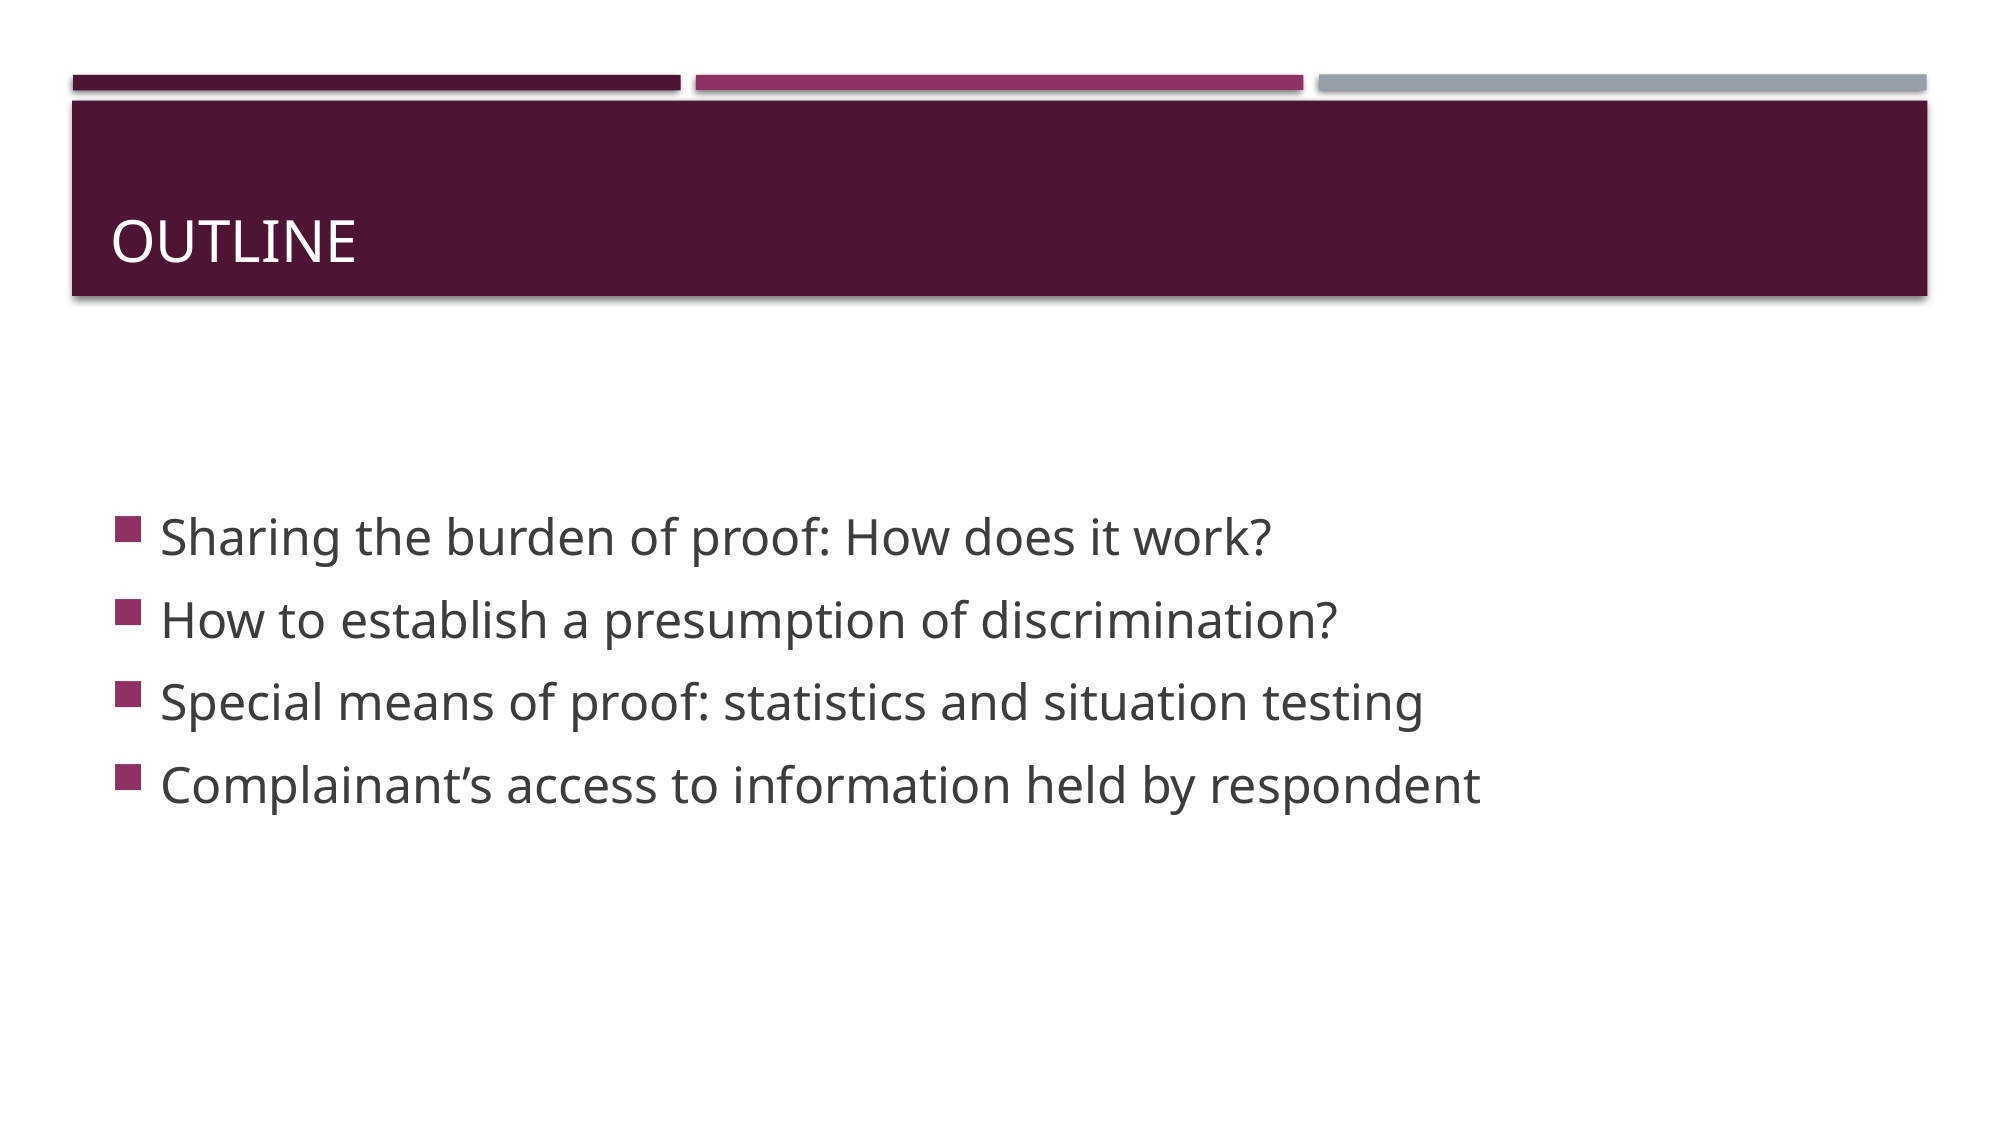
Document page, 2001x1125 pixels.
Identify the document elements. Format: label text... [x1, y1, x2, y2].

list Sharing the burden of proof: How does it work? How to establish a presumption of discrimination? Special means of proof: statistics and situation testing Complainant’s access to information held by respondent [95, 357, 1905, 962]
title Outline [95, 115, 1905, 282]
